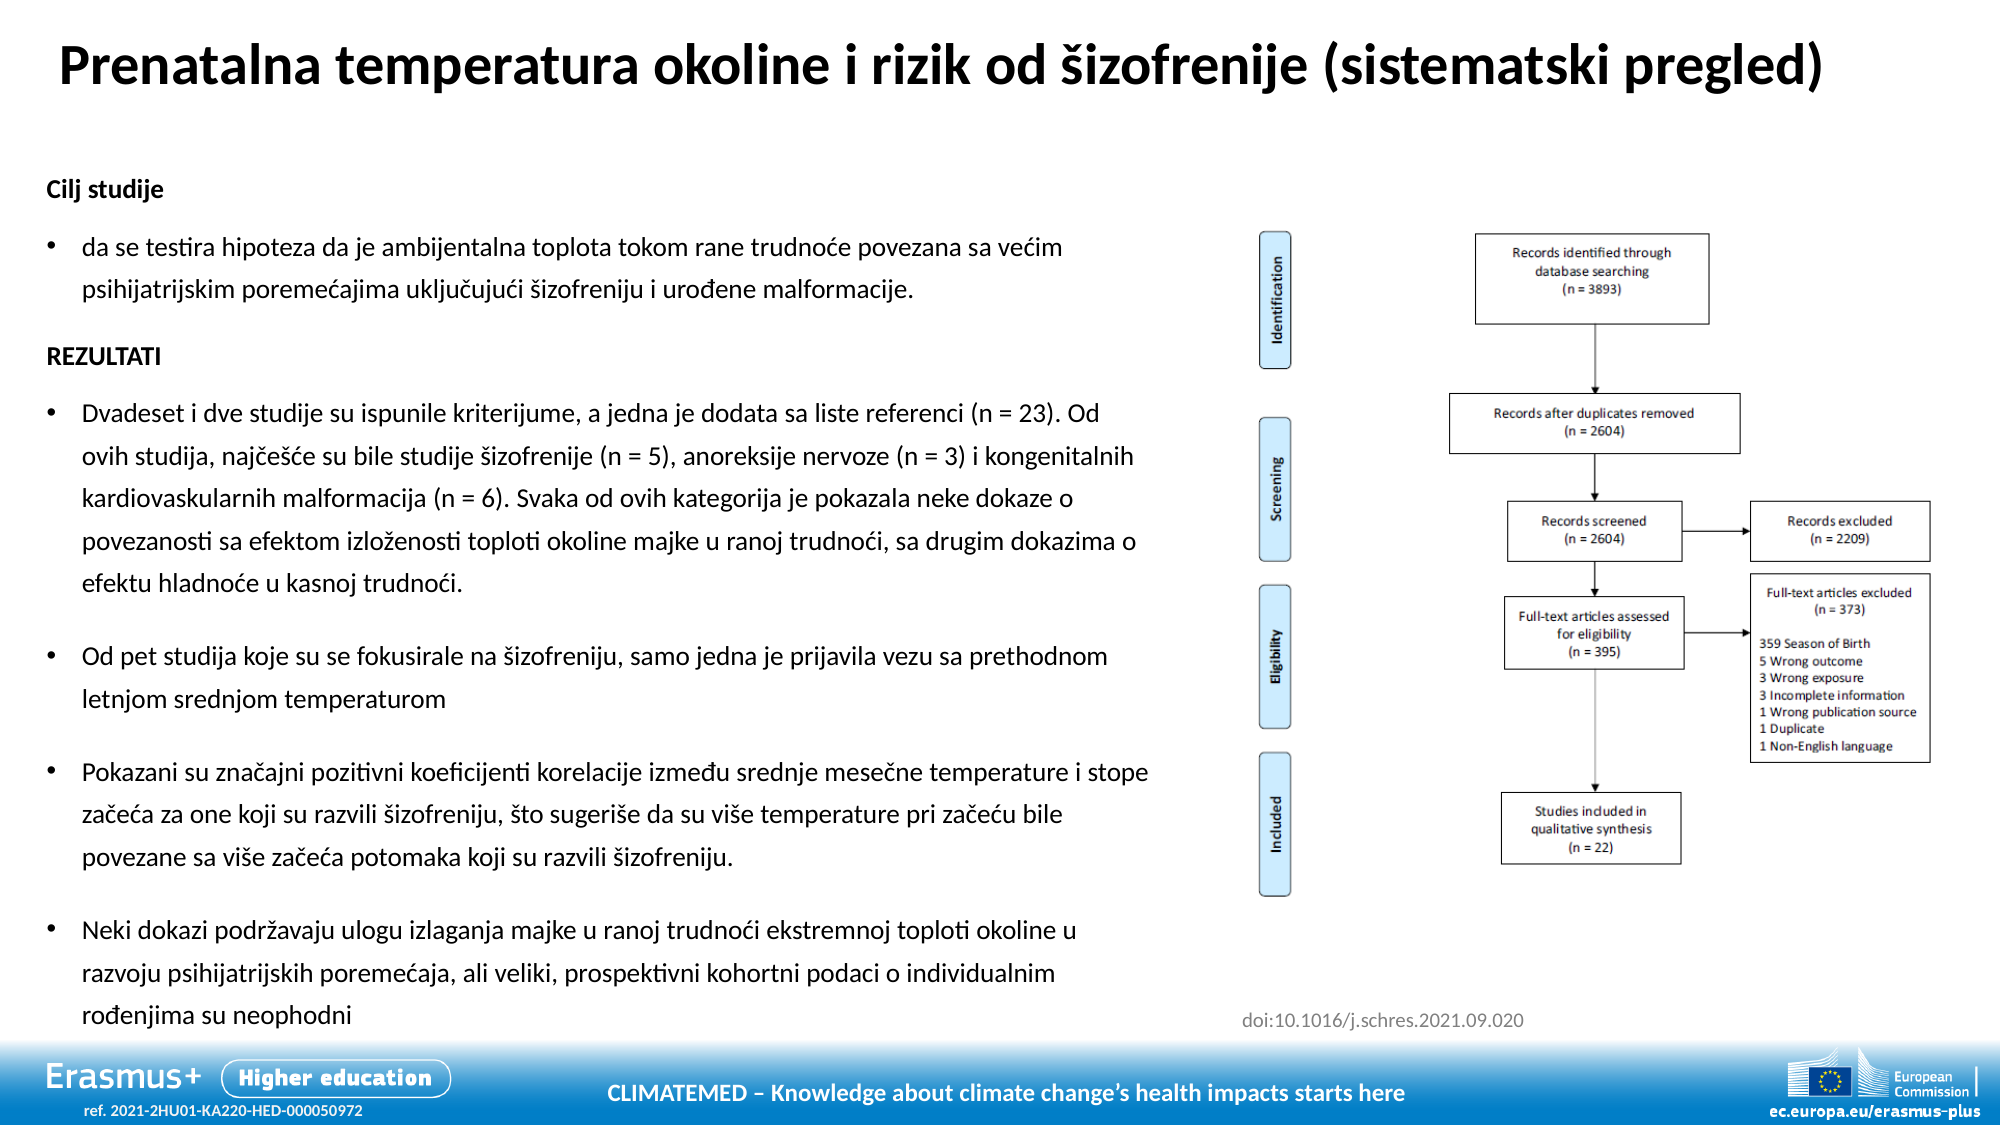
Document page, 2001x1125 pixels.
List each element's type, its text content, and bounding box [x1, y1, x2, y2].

title Prenatalna temperatura okoline i rizik od šizofrenije (sistematski pregled) [31, 20, 1984, 111]
list Cilj studije da se testira hipoteza da je ambijentalna toplota tokom rane trudnoće povezana sa većim psihijatrijskim poremećajima uključujući šizofreniju i urođene malformacije. REZULTATI Dvadeset i dve studije su ispunile kriterijume, a jedna je dodata sa liste referenci (n = 23). Od ovih studija, najčešće su bile studije šizofrenije (n = 5), anoreksije nervoze (n = 3) i kongenitalnih kardiovaskularnih malformacija (n = 6). Svaka od ovih kategorija je pokazala neke dokaze o povezanosti sa efektom izloženosti toploti okoline majke u ranoj trudnoći, sa drugim dokazima o efektu hladnoće u kasnoj trudnoći. Od pet studija koje su se fokusirale na šizofreniju, samo jedna je prijavila vezu sa prethodnom letnjom srednjom temperaturom Pokazani su značajni pozitivni koeficijenti korelacije između srednje mesečne temperature i stope začeća za one koji su razvili šizofreniju, što sugeriše da su više temperature pri začeću bile povezane sa više začeća potomaka koji su razvili šizofreniju. Neki dokazi podržavaju ulogu izlaganja majke u ranoj trudnoći ekstremnoj toploti okoline u razvoju psihijatrijskih poremećaja, ali veliki, prospektivni kohortni podaci o individualnim rođenjima su neophodni [31, 160, 1168, 1041]
text_box doi:10.1016/j.schres.2021.09.020 [1227, 999, 1953, 1040]
picture [0, 222, 2000, 1125]
